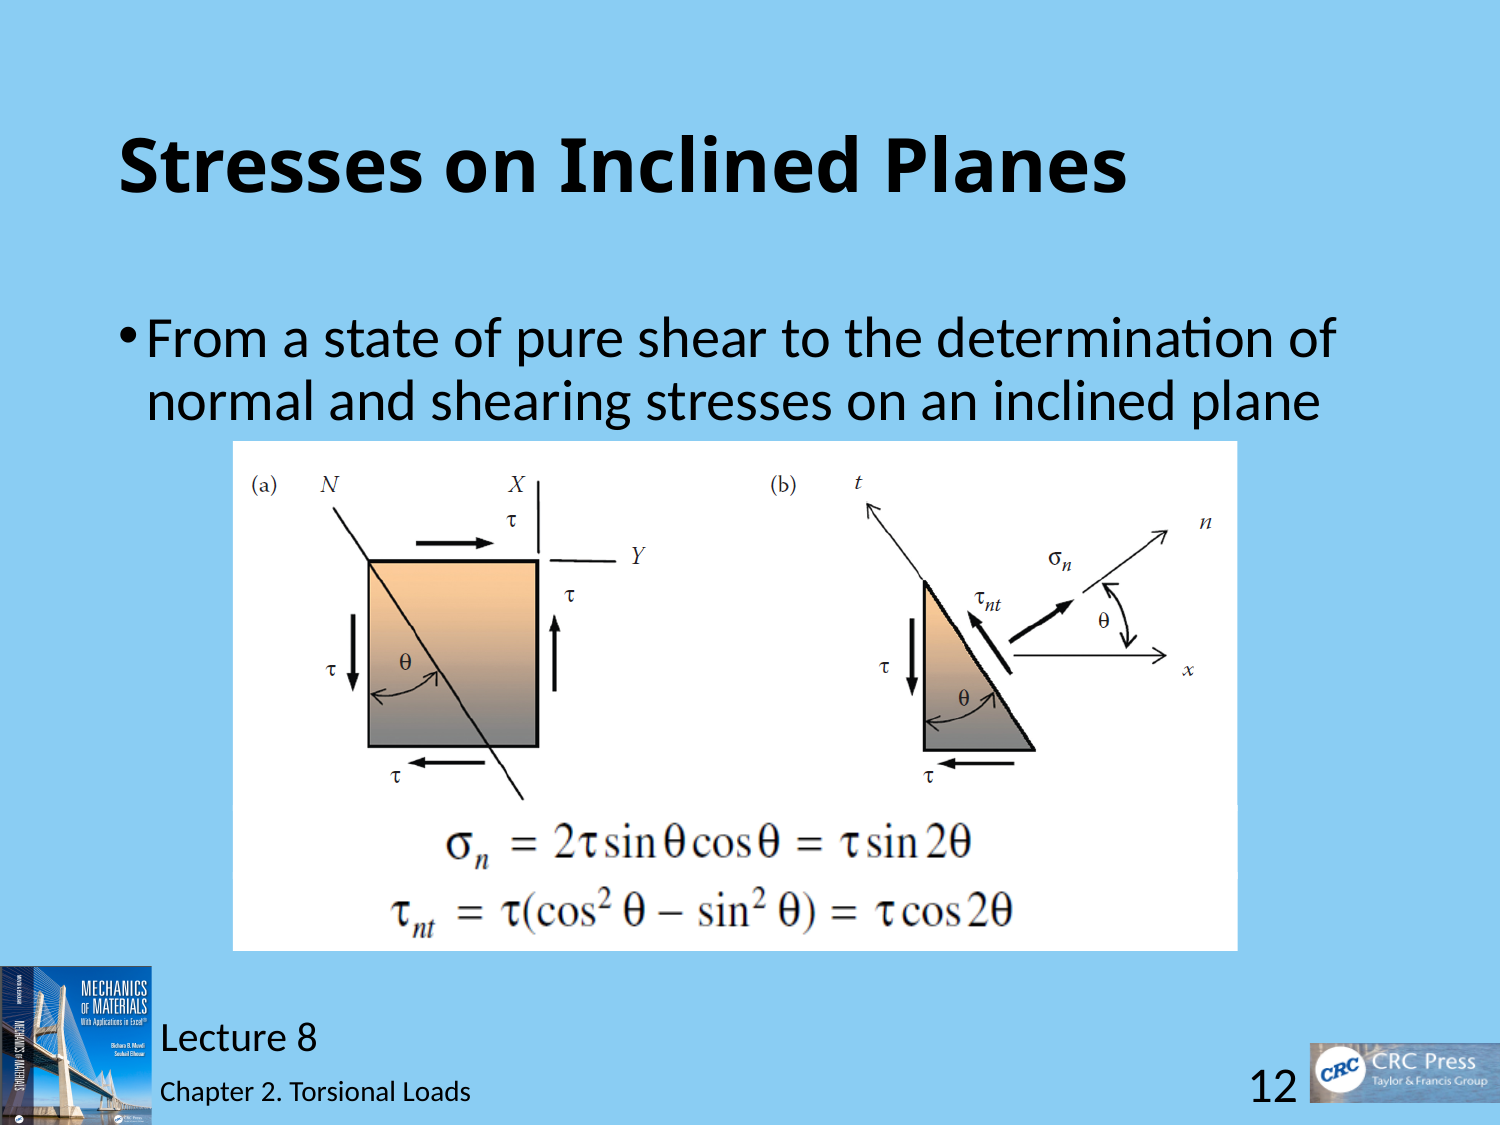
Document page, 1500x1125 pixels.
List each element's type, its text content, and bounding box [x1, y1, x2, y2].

list From a state of pure shear to the determination of normal and shearing stresses on an inclined plane [103, 299, 1397, 1014]
picture [1309, 1043, 1500, 1103]
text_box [232, 805, 1238, 951]
picture [0, 966, 145, 1125]
slide_number Lecture 8 [145, 1005, 483, 1066]
footer Chapter 2. Torsional Loads [145, 1065, 956, 1125]
slide_number 12 [1162, 1045, 1313, 1105]
title Stresses on Inclined Planes [103, 59, 1397, 278]
picture [232, 441, 1238, 805]
